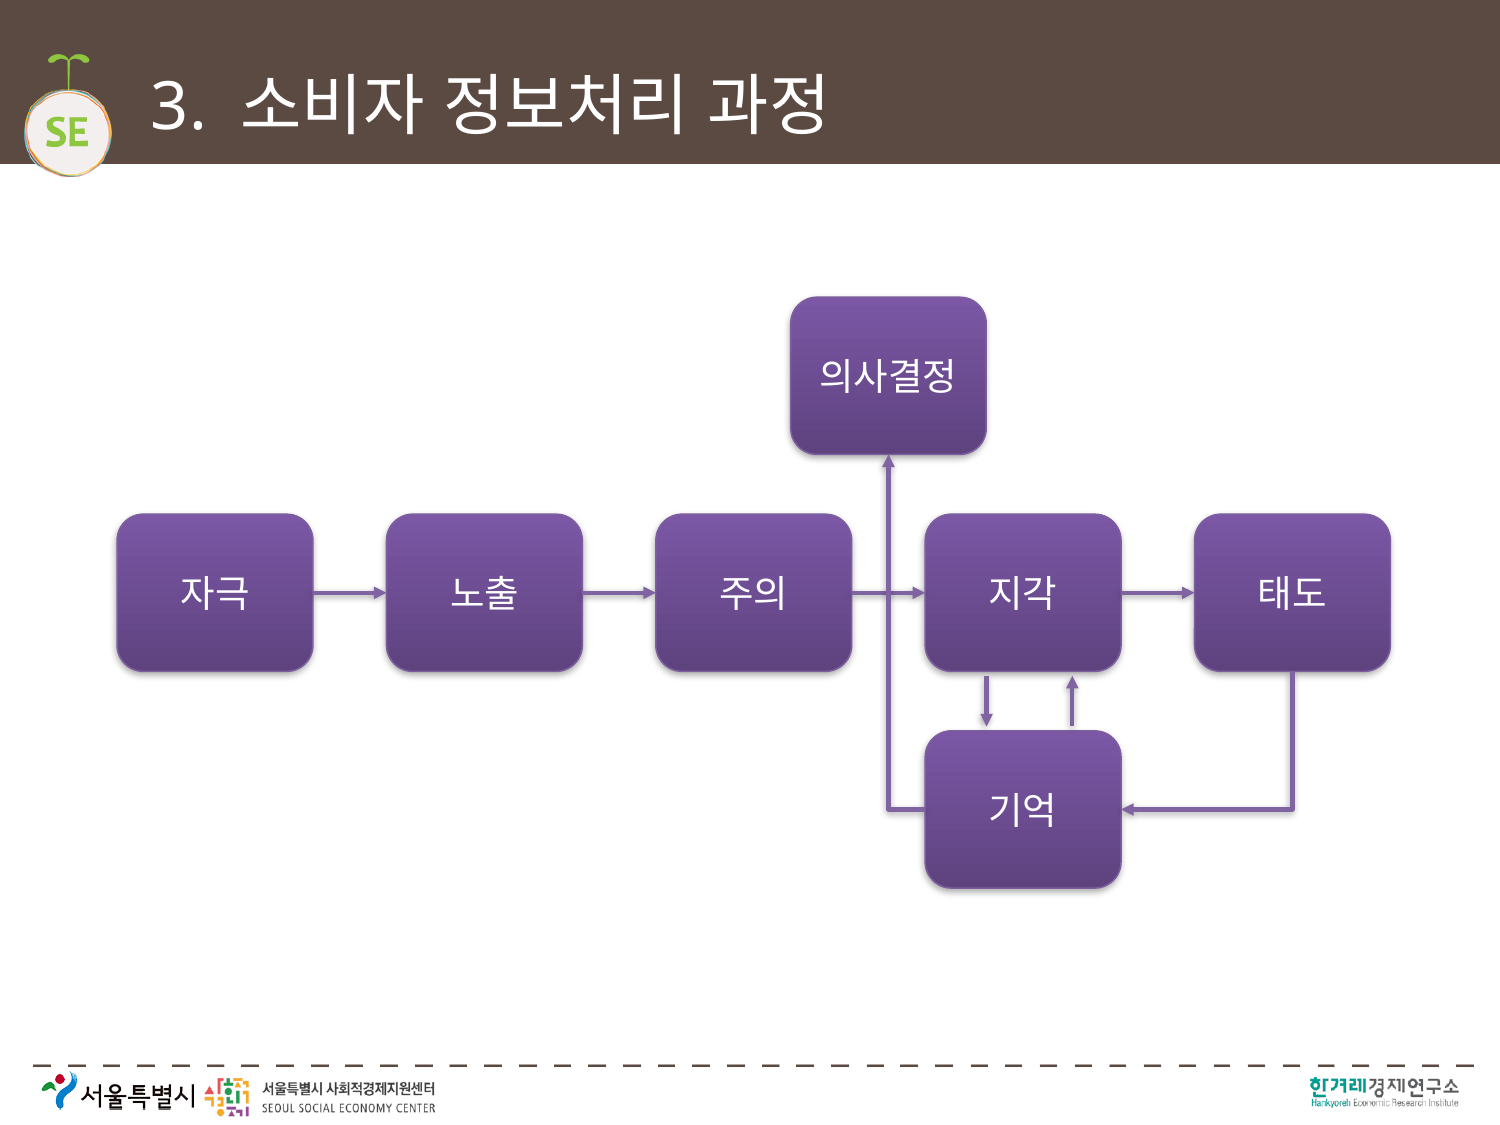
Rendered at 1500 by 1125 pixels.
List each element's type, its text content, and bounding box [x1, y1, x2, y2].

title 3. 소비자 정보처리 과정 [135, 45, 1463, 161]
picture [0, 0, 1500, 1125]
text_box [116, 296, 1391, 889]
